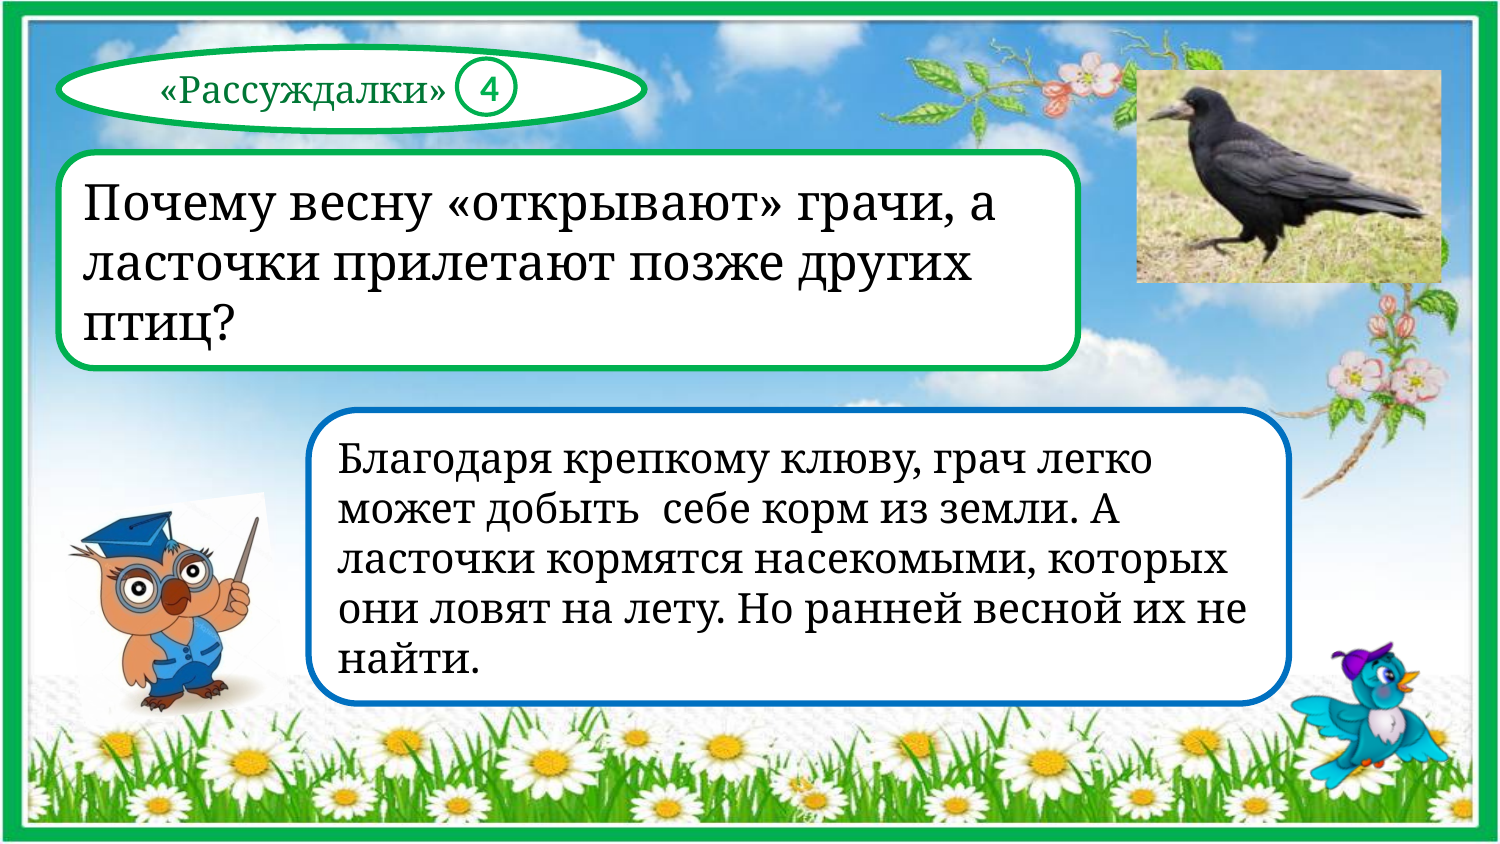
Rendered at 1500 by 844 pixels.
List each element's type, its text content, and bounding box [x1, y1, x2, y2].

text_box Почему весну «открывают» грачи, а ласточки прилетают позже других птиц? [58, 152, 1079, 369]
text_box Благодаря крепкому клюву, грач легко может добыть себе корм из земли. А ласточки кормятся насекомыми, которых они ловят на лету. Но ранней весной их не найти. [308, 410, 1289, 704]
text_box «Рассуждалки» [58, 46, 645, 132]
picture [0, 0, 1500, 844]
text_box 4 [454, 56, 518, 117]
